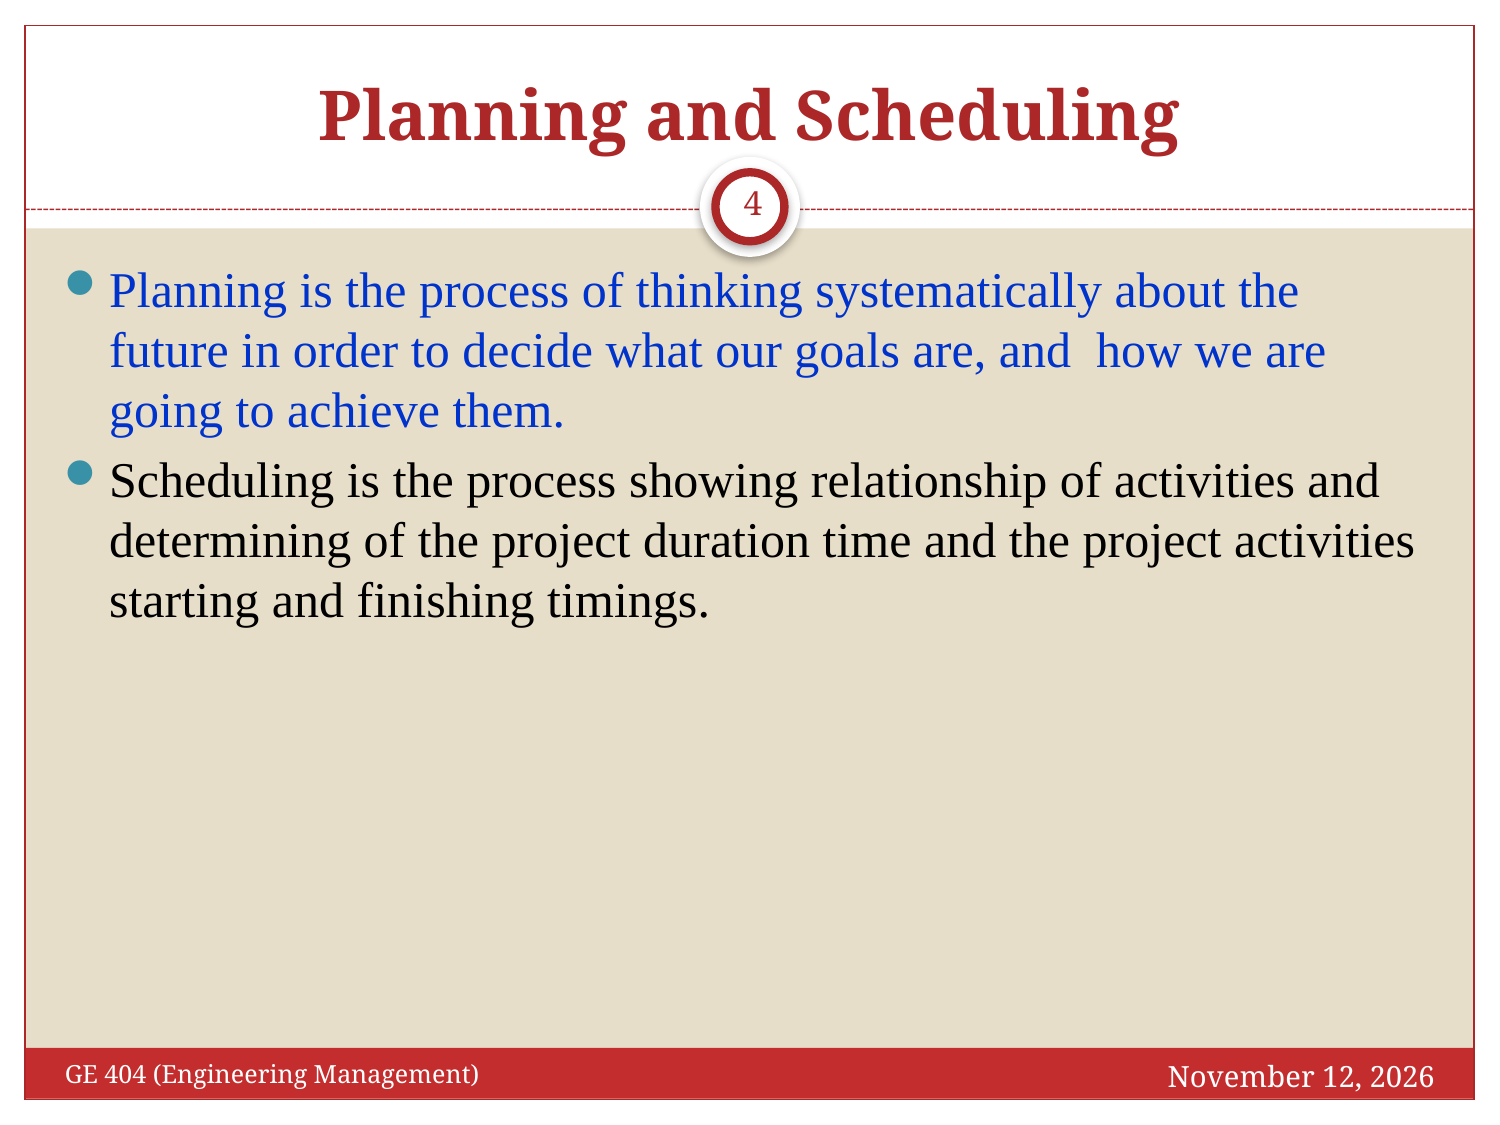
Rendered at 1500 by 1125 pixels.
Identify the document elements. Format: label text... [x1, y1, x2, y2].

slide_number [950, 1050, 1450, 1111]
footer GE 404 (Engineering Management) [50, 1051, 638, 1112]
list Planning is the process of thinking systematically about the future in order to decide what our goals are, and how we are going to achieve them. Scheduling is the process showing relationship of activities and determining of the project duration time and the project activities starting and finishing timings. [49, 250, 1445, 1001]
title Planning and Scheduling [49, 37, 1450, 162]
slide_number 4 [715, 168, 791, 241]
